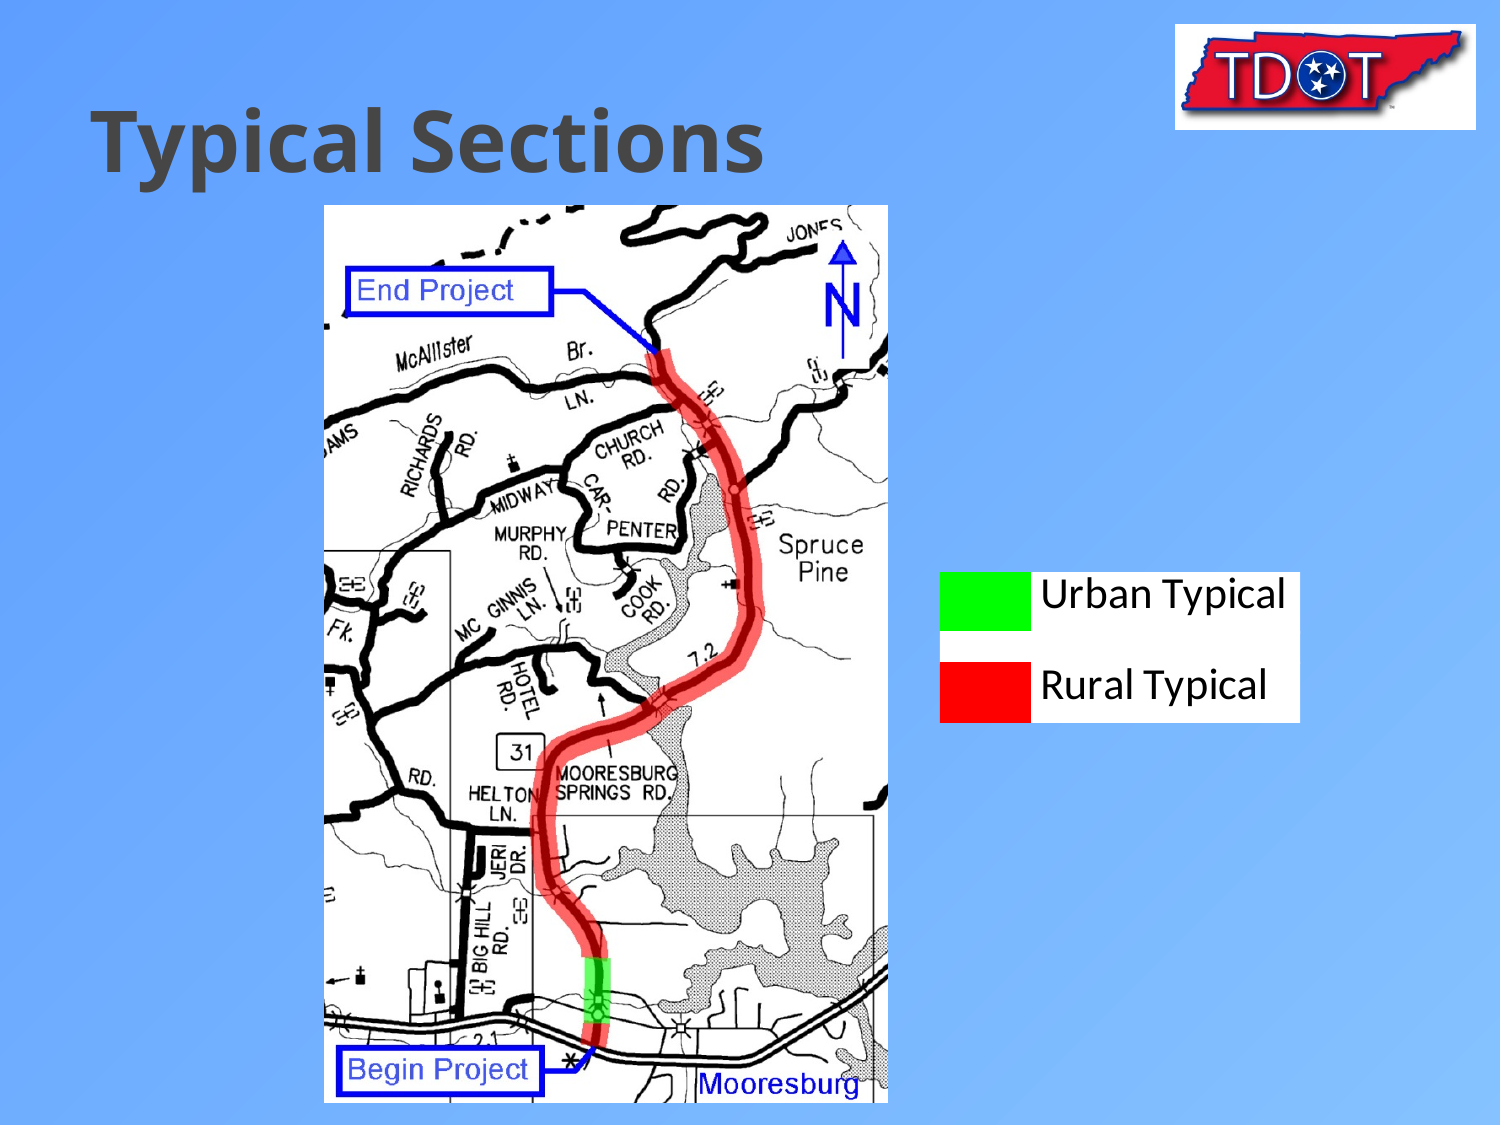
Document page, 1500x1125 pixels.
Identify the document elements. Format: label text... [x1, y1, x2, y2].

picture [1174, 24, 1476, 131]
title Typical Sections [75, 45, 1425, 233]
picture [937, 570, 1303, 726]
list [324, 205, 888, 1103]
